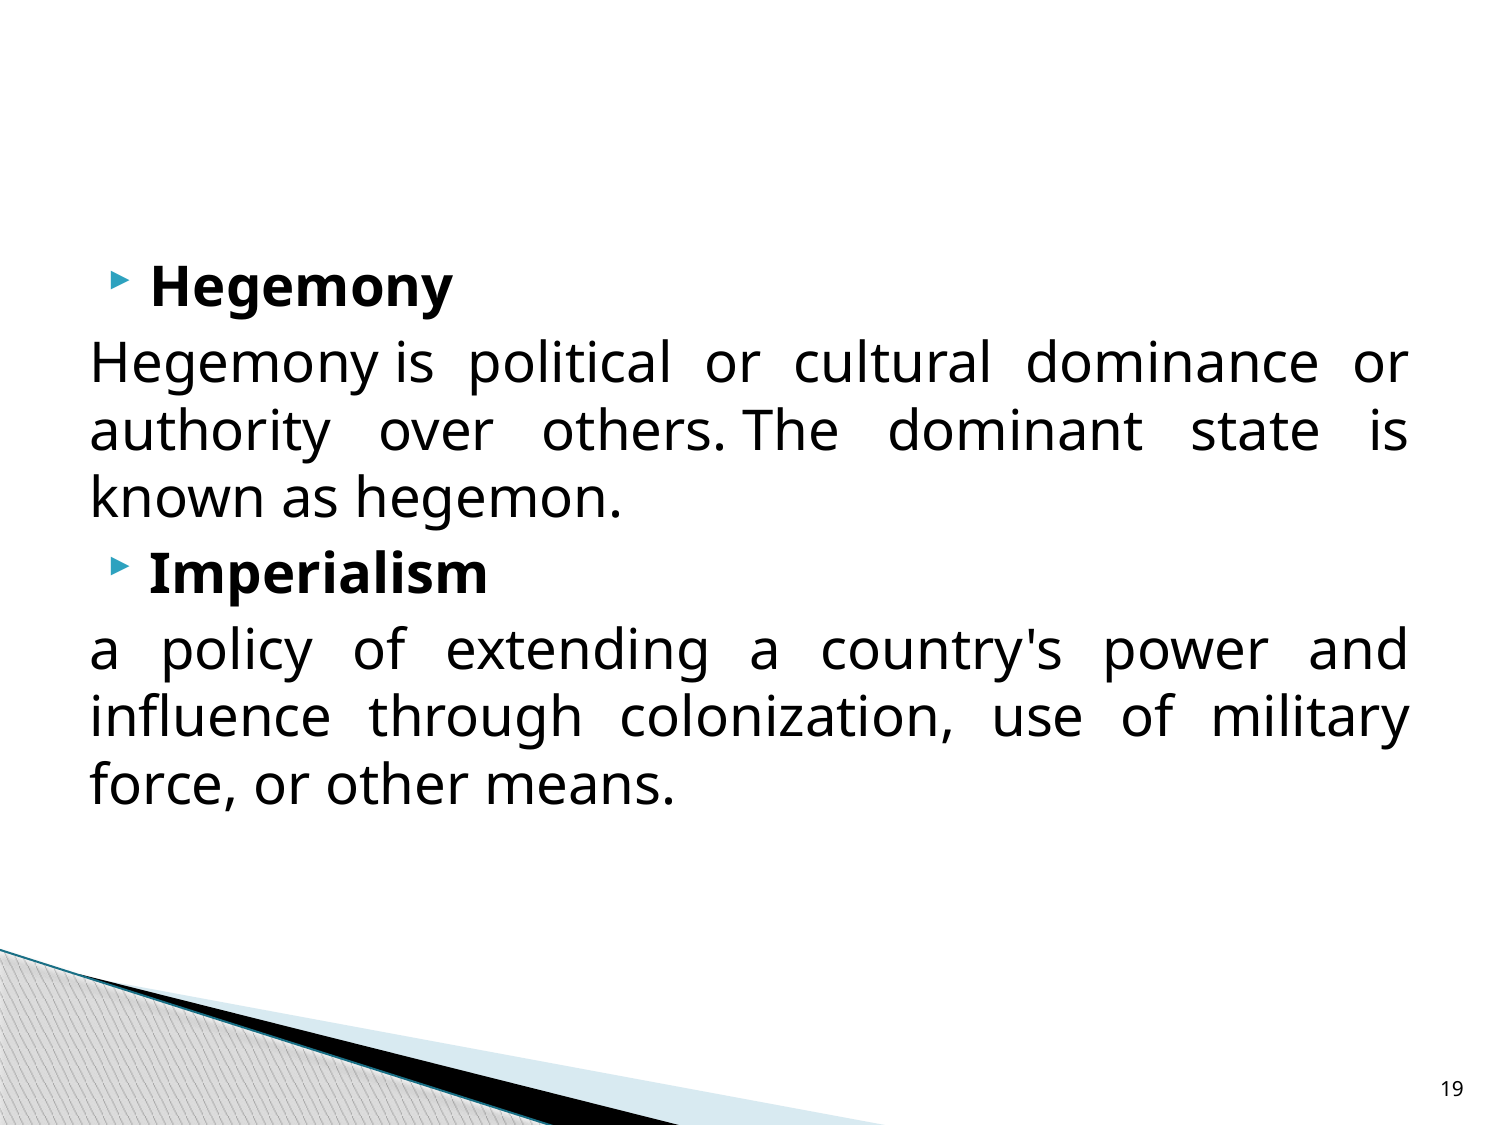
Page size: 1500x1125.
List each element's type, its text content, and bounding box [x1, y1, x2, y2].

slide_number 19 [1418, 1051, 1479, 1112]
list Hegemony Hegemony is political or cultural dominance or authority over others. The dominant state is known as hegemon. Imperialism a policy of extending a country's power and influence through colonization, use of military force, or other means. [75, 243, 1425, 986]
